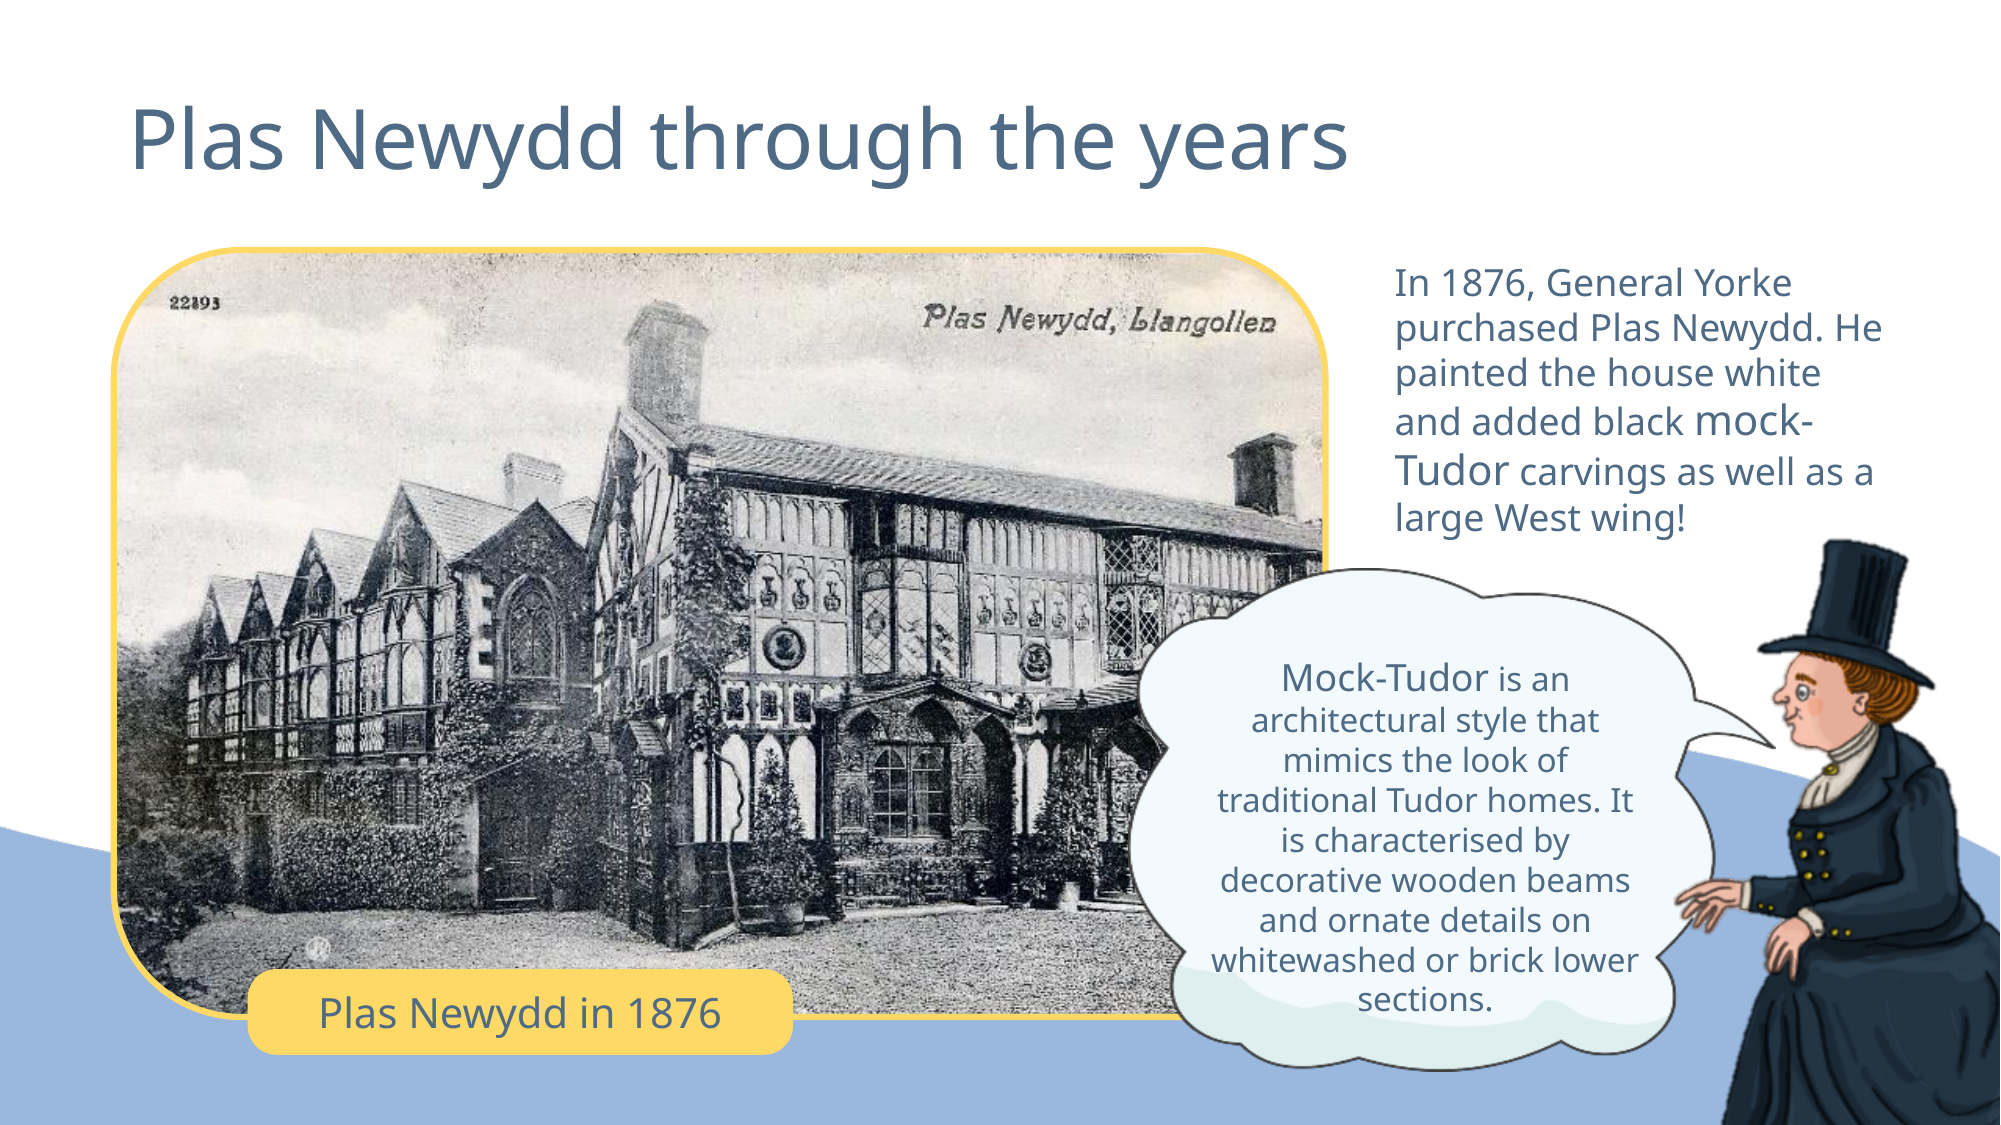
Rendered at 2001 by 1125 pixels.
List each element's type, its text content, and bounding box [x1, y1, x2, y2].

picture [0, 249, 2000, 1125]
text_box Plas Newydd through the years [113, 71, 1708, 194]
text_box In 1876, General Yorke purchased Plas Newydd. He painted the house white and added black mock-Tudor carvings as well as a large West wing! [1379, 251, 1908, 547]
